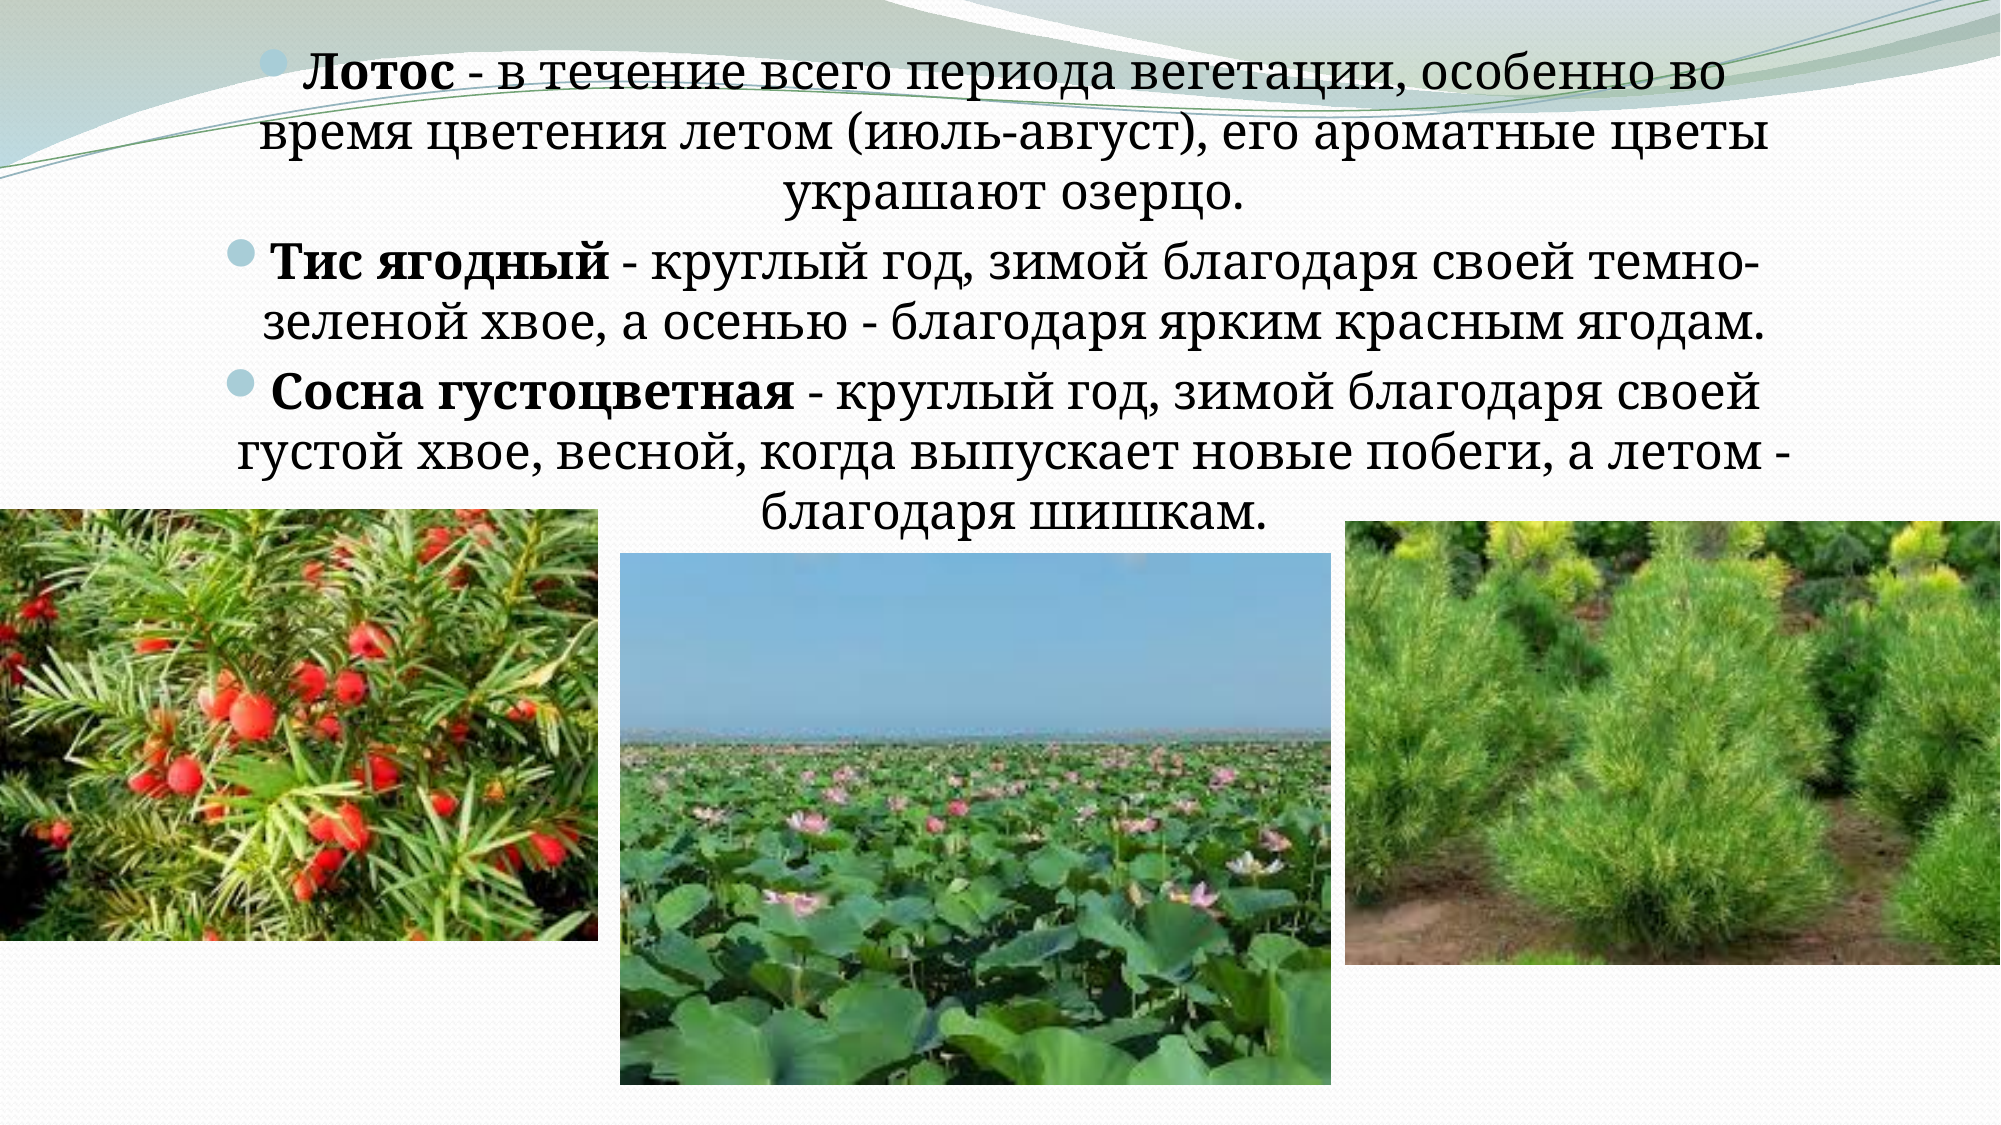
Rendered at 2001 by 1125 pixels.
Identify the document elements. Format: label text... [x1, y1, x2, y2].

list Лотос - в течение всего периода вегетации, особенно во время цветения летом (июль-август), его ароматные цветы украшают озерцо. Тис ягодный - круглый год, зимой благодаря своей темно-зеленой хвое, а осенью - благодаря ярким красным ягодам. Сосна густоцветная - круглый год, зимой благодаря своей густой хвое, весной, когда выпускает новые побеги, а летом - благодаря шишкам. [167, 31, 1818, 965]
picture [620, 552, 1331, 1085]
picture [0, 508, 599, 941]
picture [1345, 520, 2000, 965]
